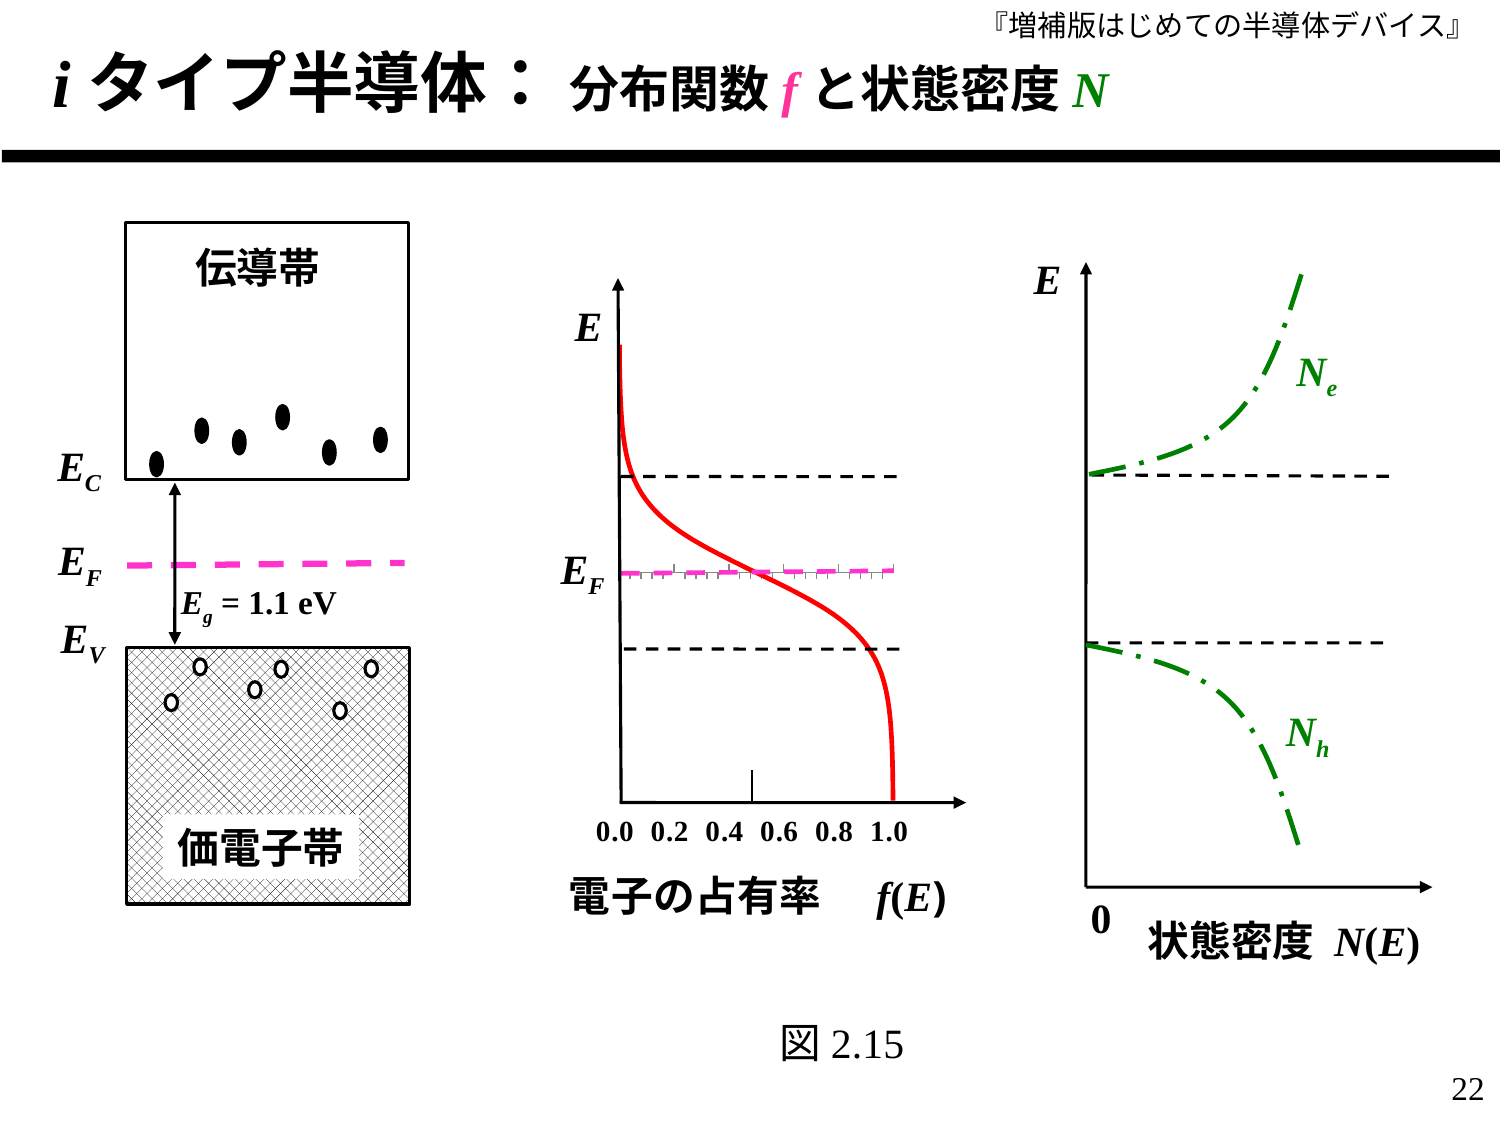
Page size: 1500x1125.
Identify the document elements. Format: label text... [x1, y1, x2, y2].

text_box 図2.15 [764, 1009, 920, 1074]
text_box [485, 277, 967, 961]
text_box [1017, 244, 1433, 974]
title iタイプ半導体： 分布関数fと状態密度N [37, 0, 1500, 163]
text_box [39, 222, 411, 905]
slide_number 22 [1187, 1050, 1500, 1125]
